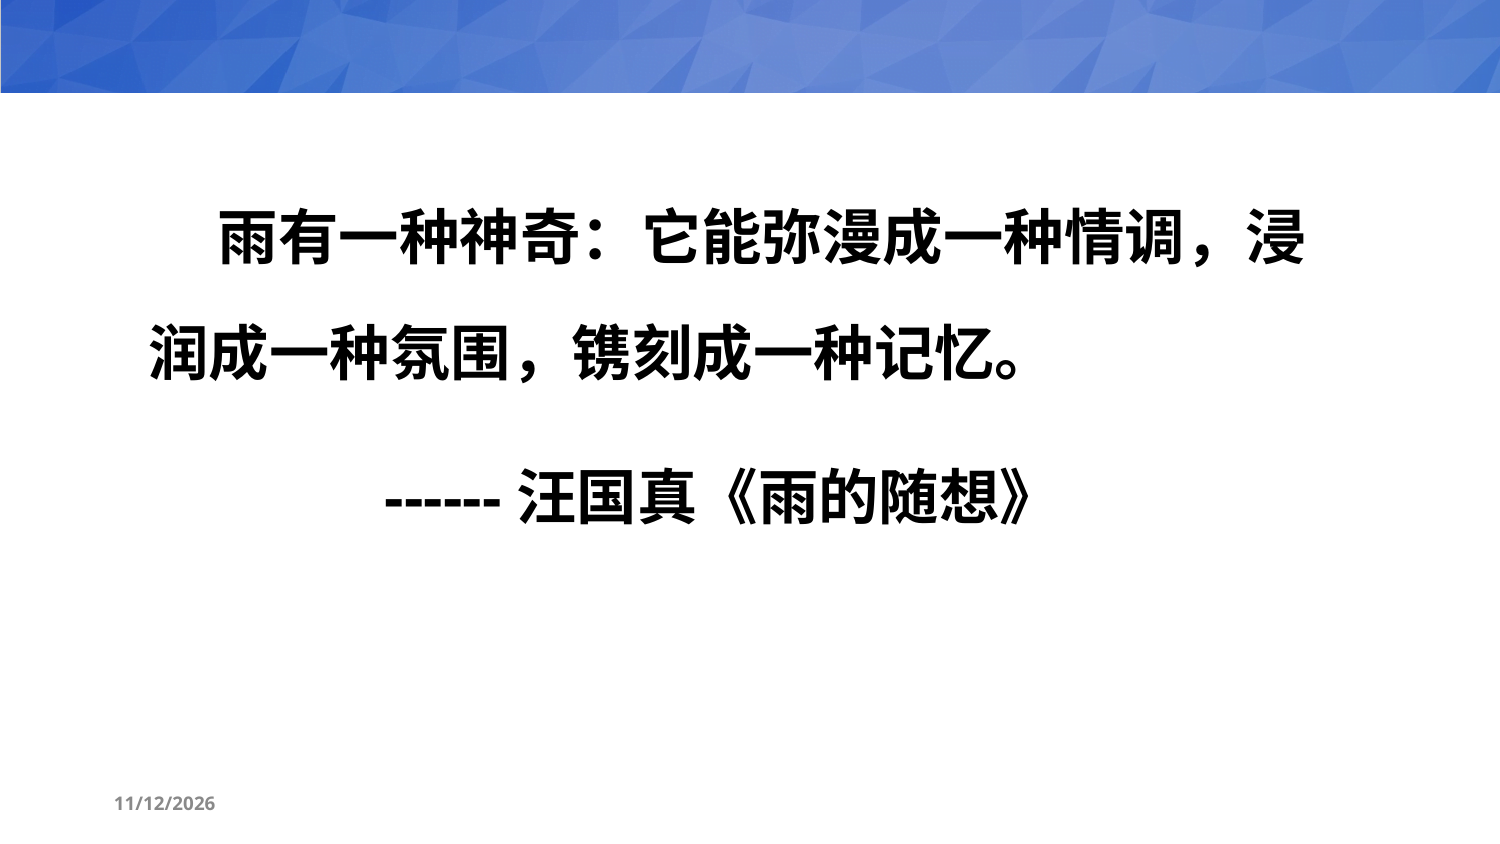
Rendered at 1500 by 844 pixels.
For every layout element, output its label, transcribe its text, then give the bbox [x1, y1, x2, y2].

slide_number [103, 781, 441, 827]
picture [0, 0, 1500, 93]
text_box 雨有一种神奇：它能弥漫成一种情调，浸润成一种氛围，镌刻成一种记忆。 ------汪国真《雨的随想》 [137, 150, 1379, 538]
